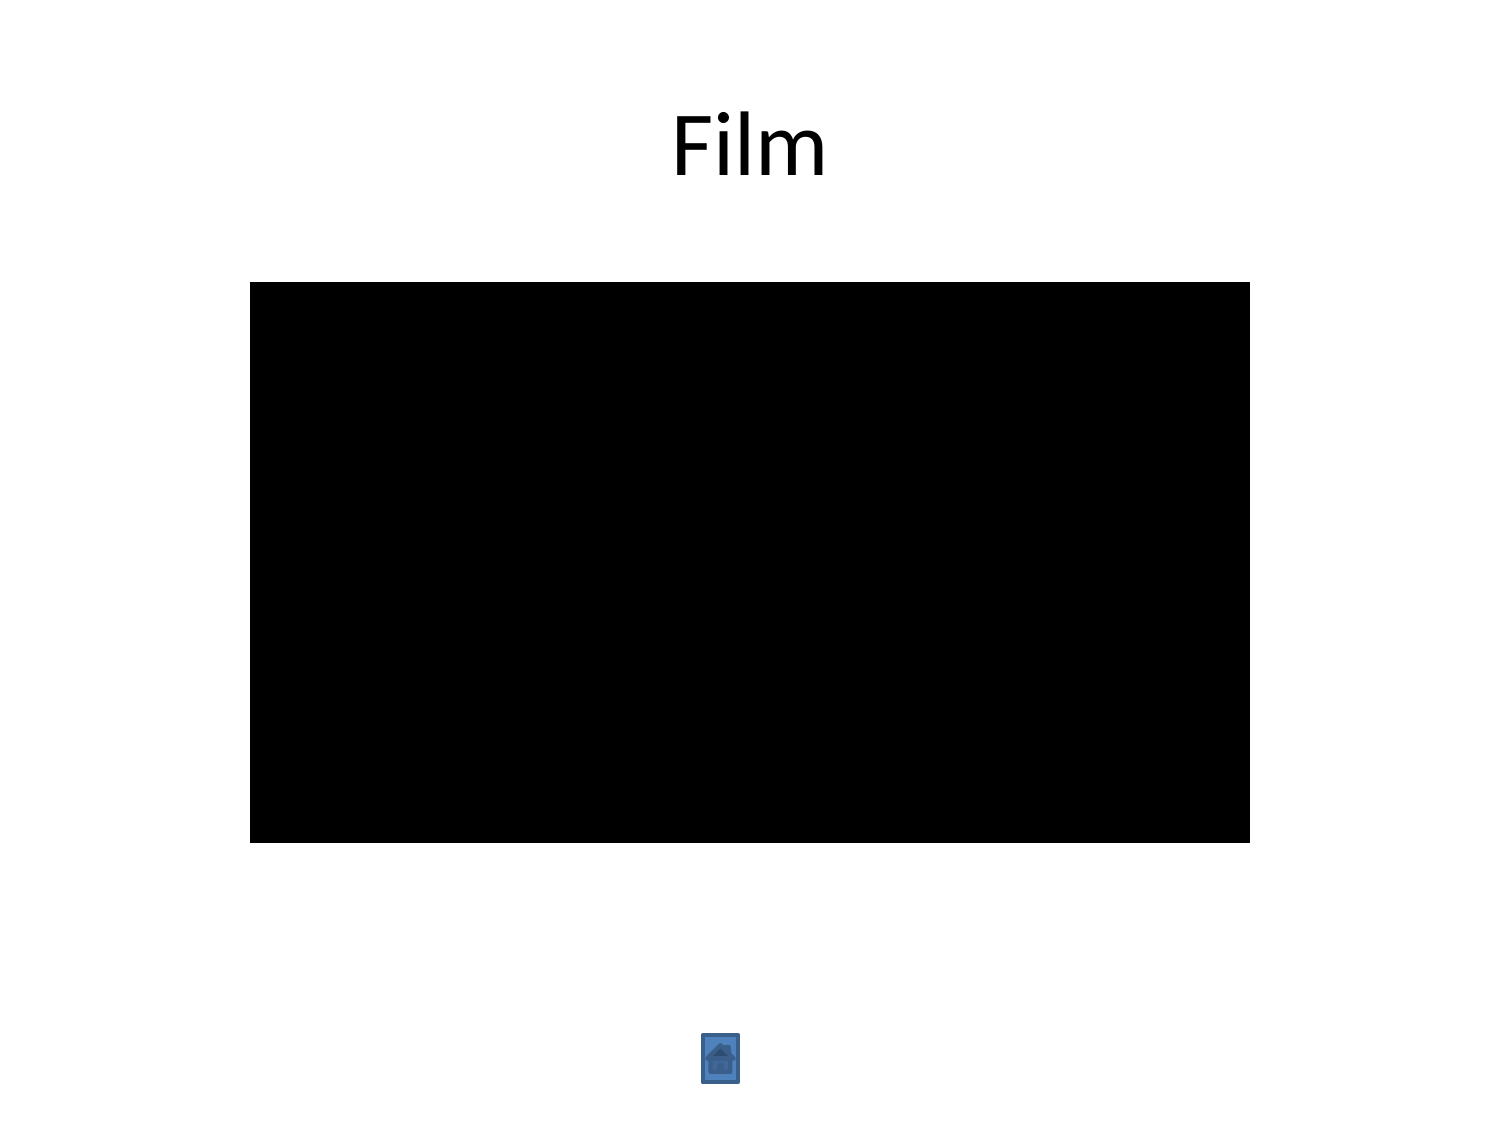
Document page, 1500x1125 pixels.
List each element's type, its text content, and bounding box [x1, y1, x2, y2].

title Film [75, 45, 1425, 233]
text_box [249, 281, 1251, 844]
text_box [701, 1033, 740, 1084]
